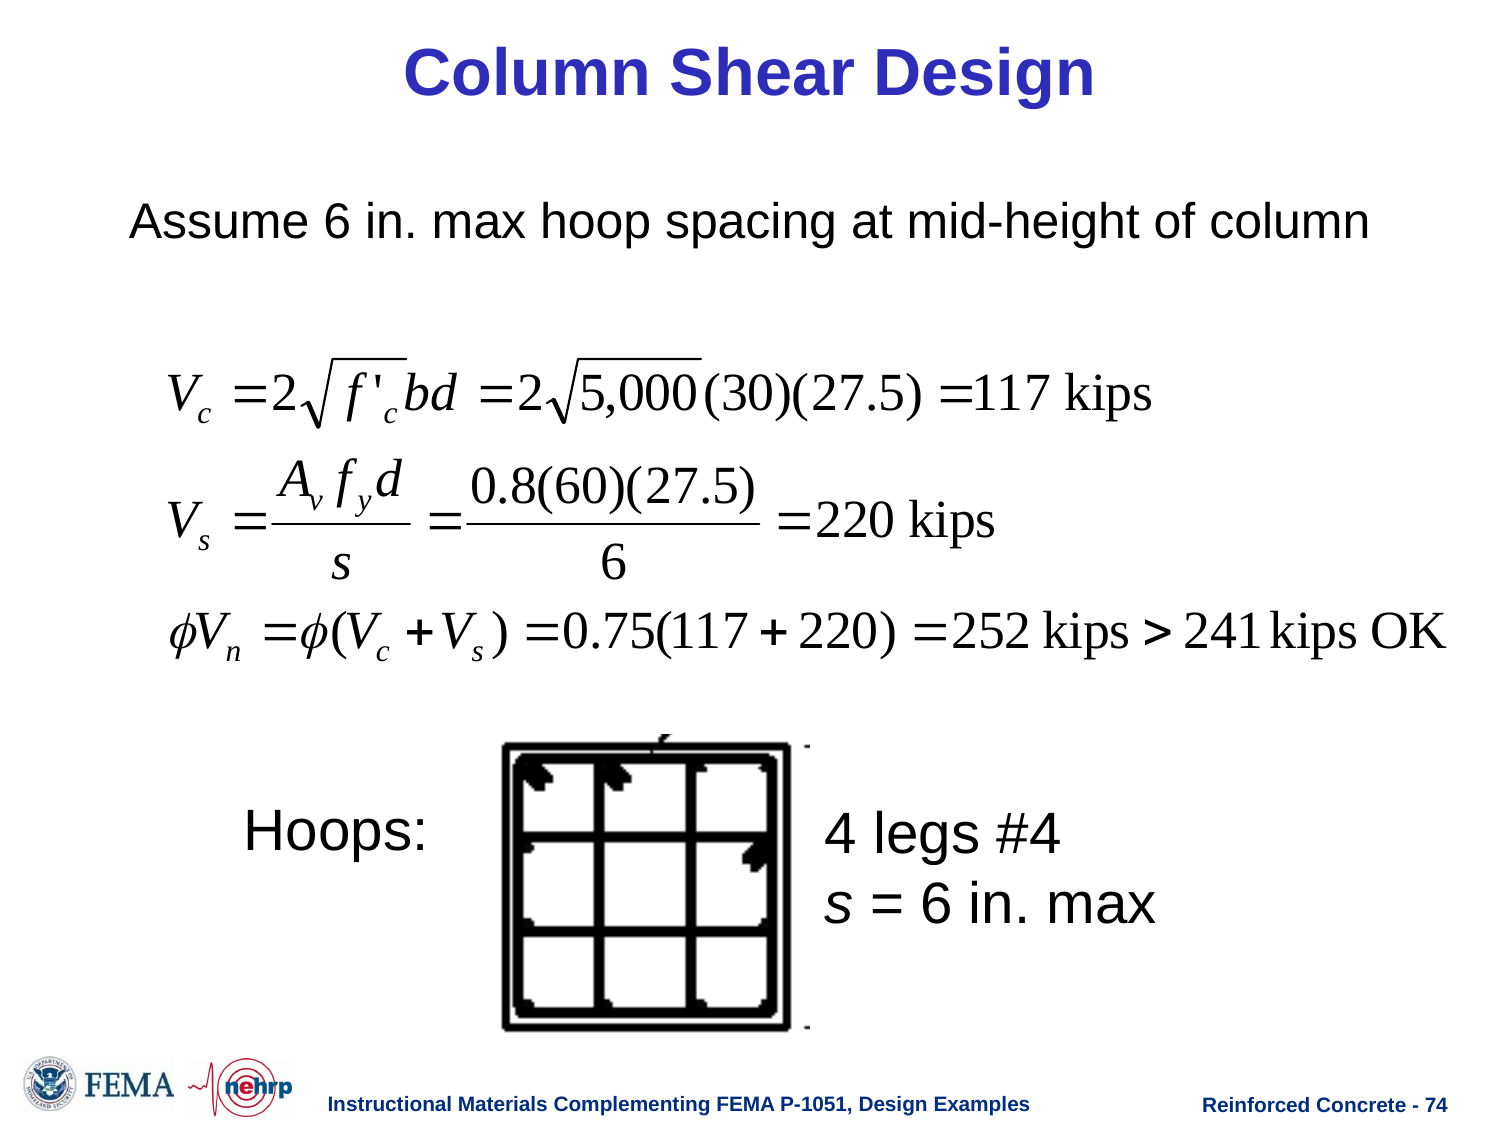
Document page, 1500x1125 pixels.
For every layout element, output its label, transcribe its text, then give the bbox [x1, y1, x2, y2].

footer Instructional Materials Complementing FEMA P-1051, Design Examples [312, 1087, 1052, 1124]
picture [23, 1056, 174, 1111]
text_box 4 legs #4 s = 6 in. max [815, 787, 1173, 943]
text_box Hoops: [229, 784, 444, 870]
title Column Shear Design Assume 6 in. max hoop spacing at mid-height of column [74, 44, 1426, 233]
picture [188, 1058, 292, 1117]
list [162, 348, 1458, 672]
picture [465, 734, 811, 1044]
